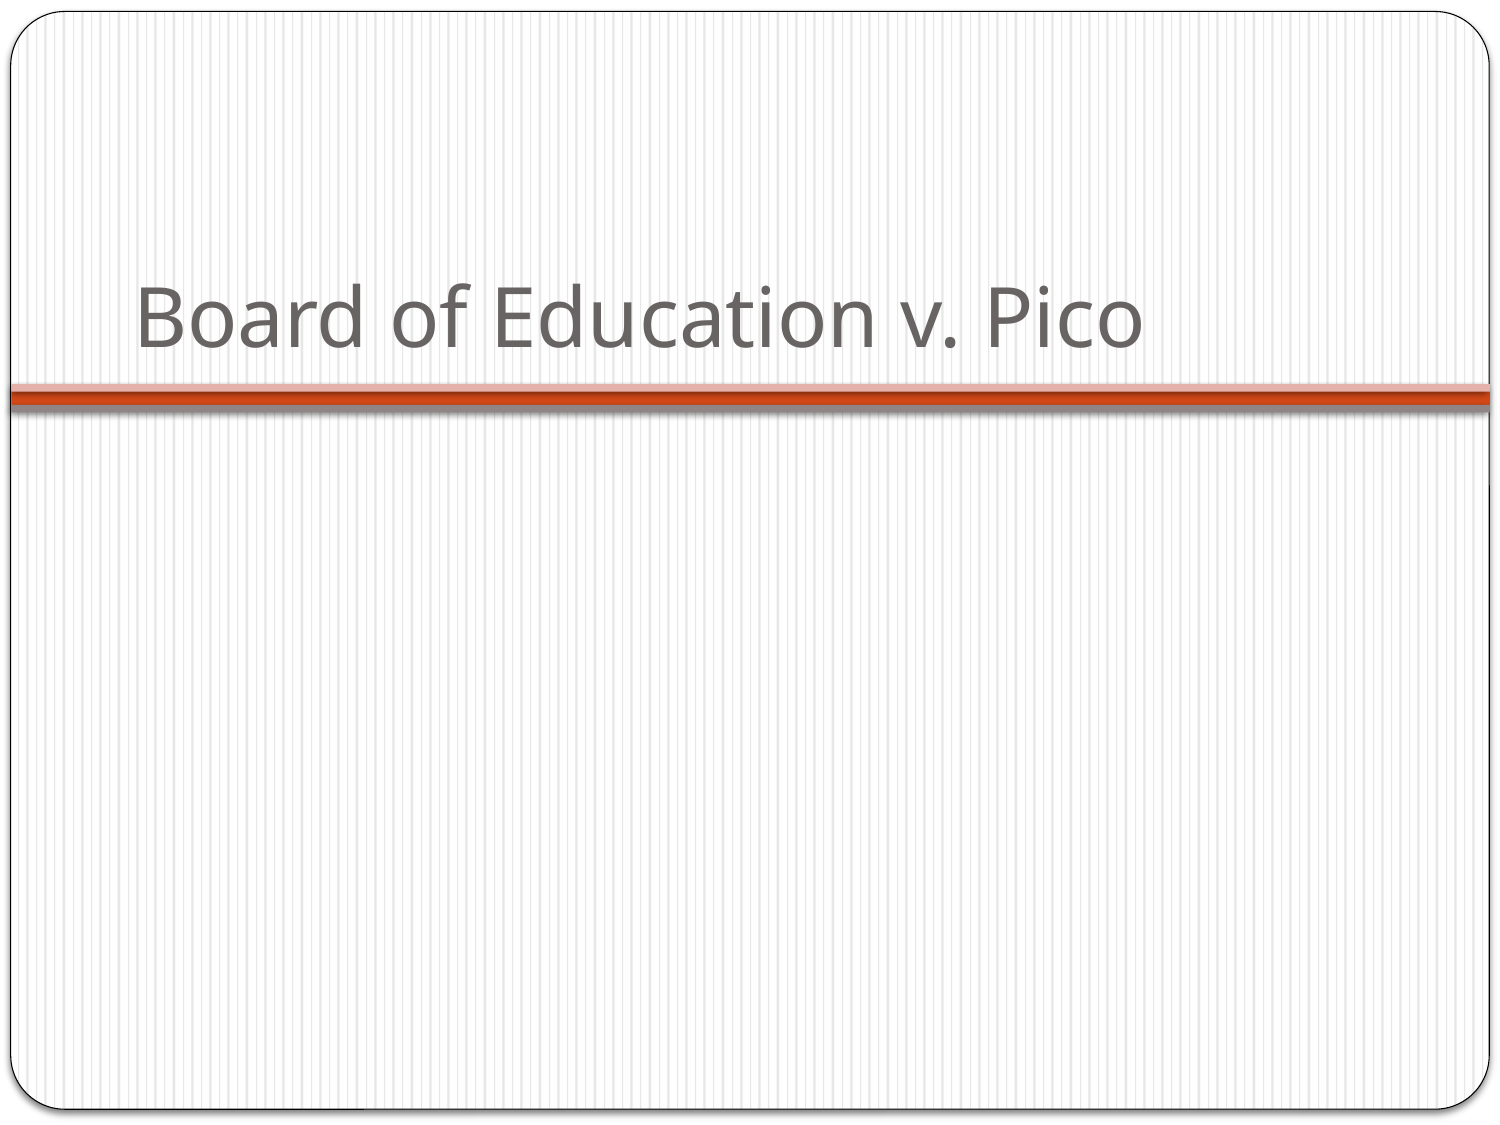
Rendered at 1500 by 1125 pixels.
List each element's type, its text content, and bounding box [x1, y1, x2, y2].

title Board of Education v. Pico [118, 156, 1394, 380]
